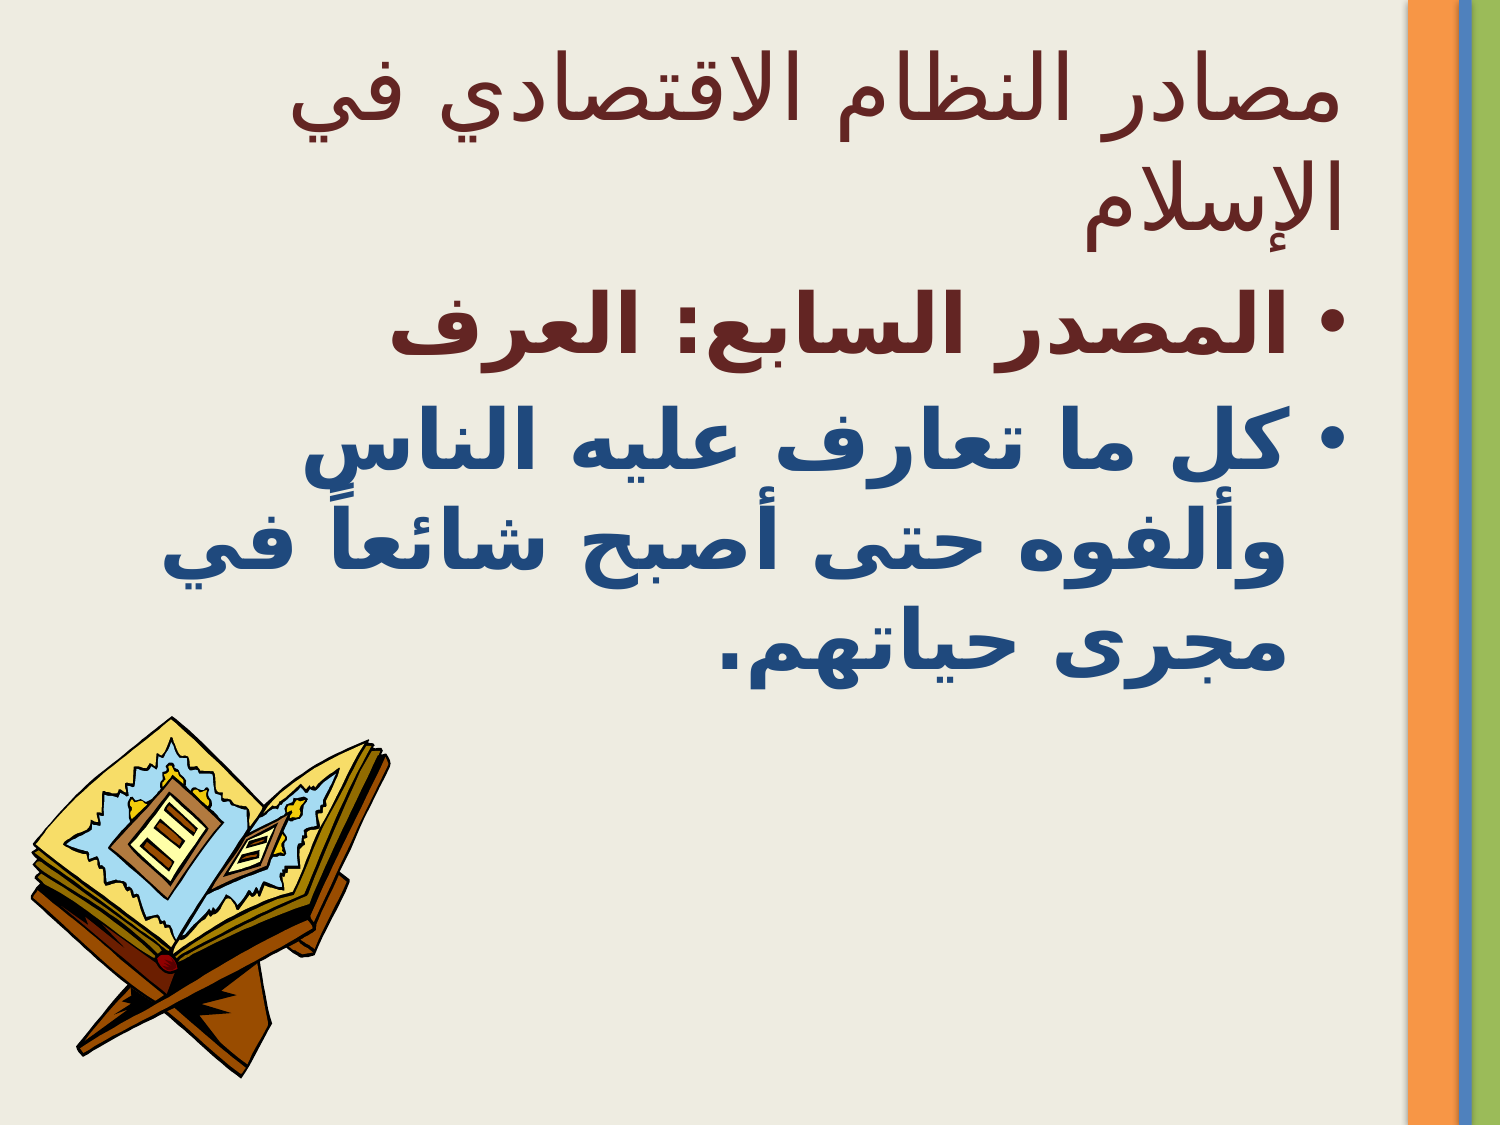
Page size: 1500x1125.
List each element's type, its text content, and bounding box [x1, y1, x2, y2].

title مصادر النظام الاقتصادي في الإسلام [75, 45, 1363, 233]
list المصدر السابع: العرف كل ما تعارف عليه الناس وألفوه حتى أصبح شائعاً في مجرى حياتهم. [75, 262, 1363, 1005]
picture [29, 715, 393, 1079]
